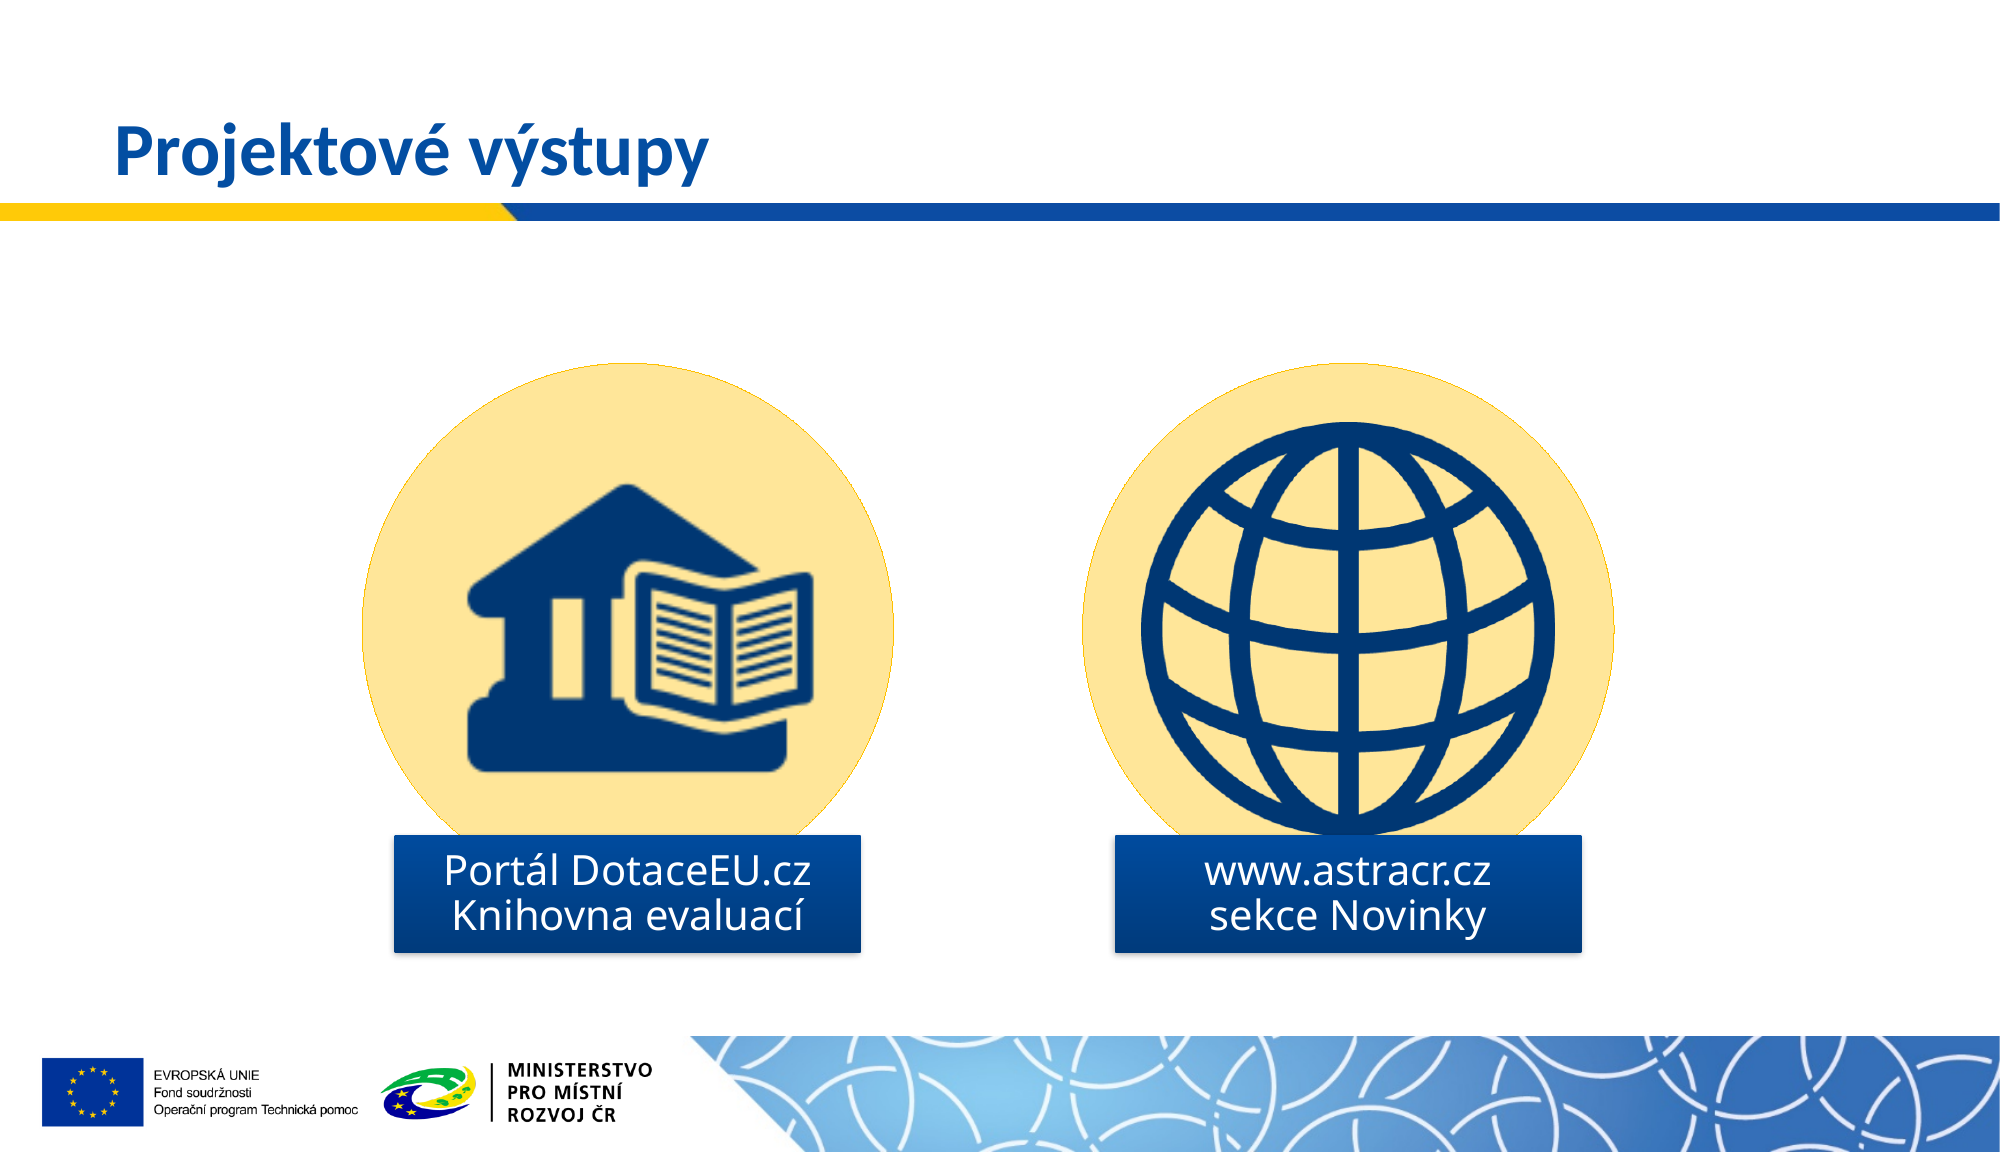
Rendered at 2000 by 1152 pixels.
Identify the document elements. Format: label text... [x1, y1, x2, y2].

title Projektové výstupy [99, 46, 1900, 198]
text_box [1082, 362, 1615, 895]
picture [19, 1035, 674, 1149]
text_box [361, 362, 894, 895]
picture [680, 1036, 2000, 1152]
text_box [394, 835, 861, 953]
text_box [1114, 835, 1582, 953]
picture [0, 203, 2000, 221]
